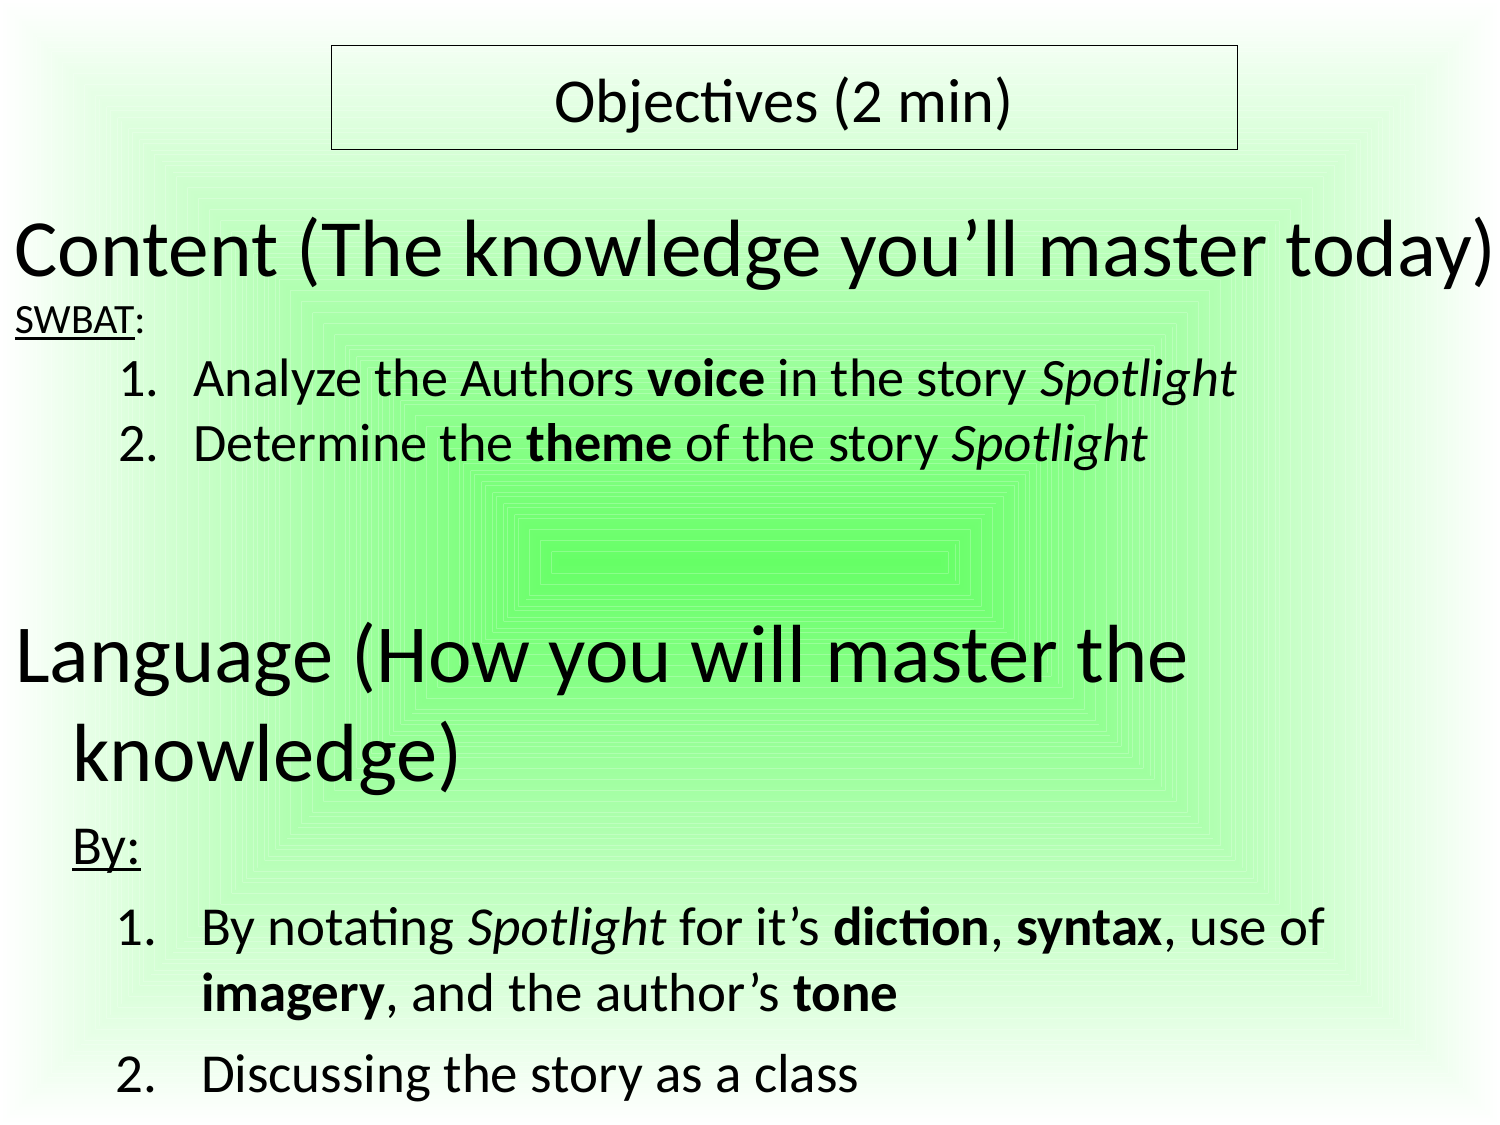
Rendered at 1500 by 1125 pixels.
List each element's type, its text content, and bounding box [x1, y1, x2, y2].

title Objectives (2 min) [331, 45, 1238, 150]
text_box Content (The knowledge you’ll master today) SWBAT: Analyze the Authors voice in the story Spotlight Determine the theme of the story Spotlight [0, 187, 1500, 555]
list Language (How you will master the knowledge) By: By notating Spotlight for it’s diction, syntax, use of imagery, and the author’s tone Discussing the story as a class [0, 555, 1500, 1125]
